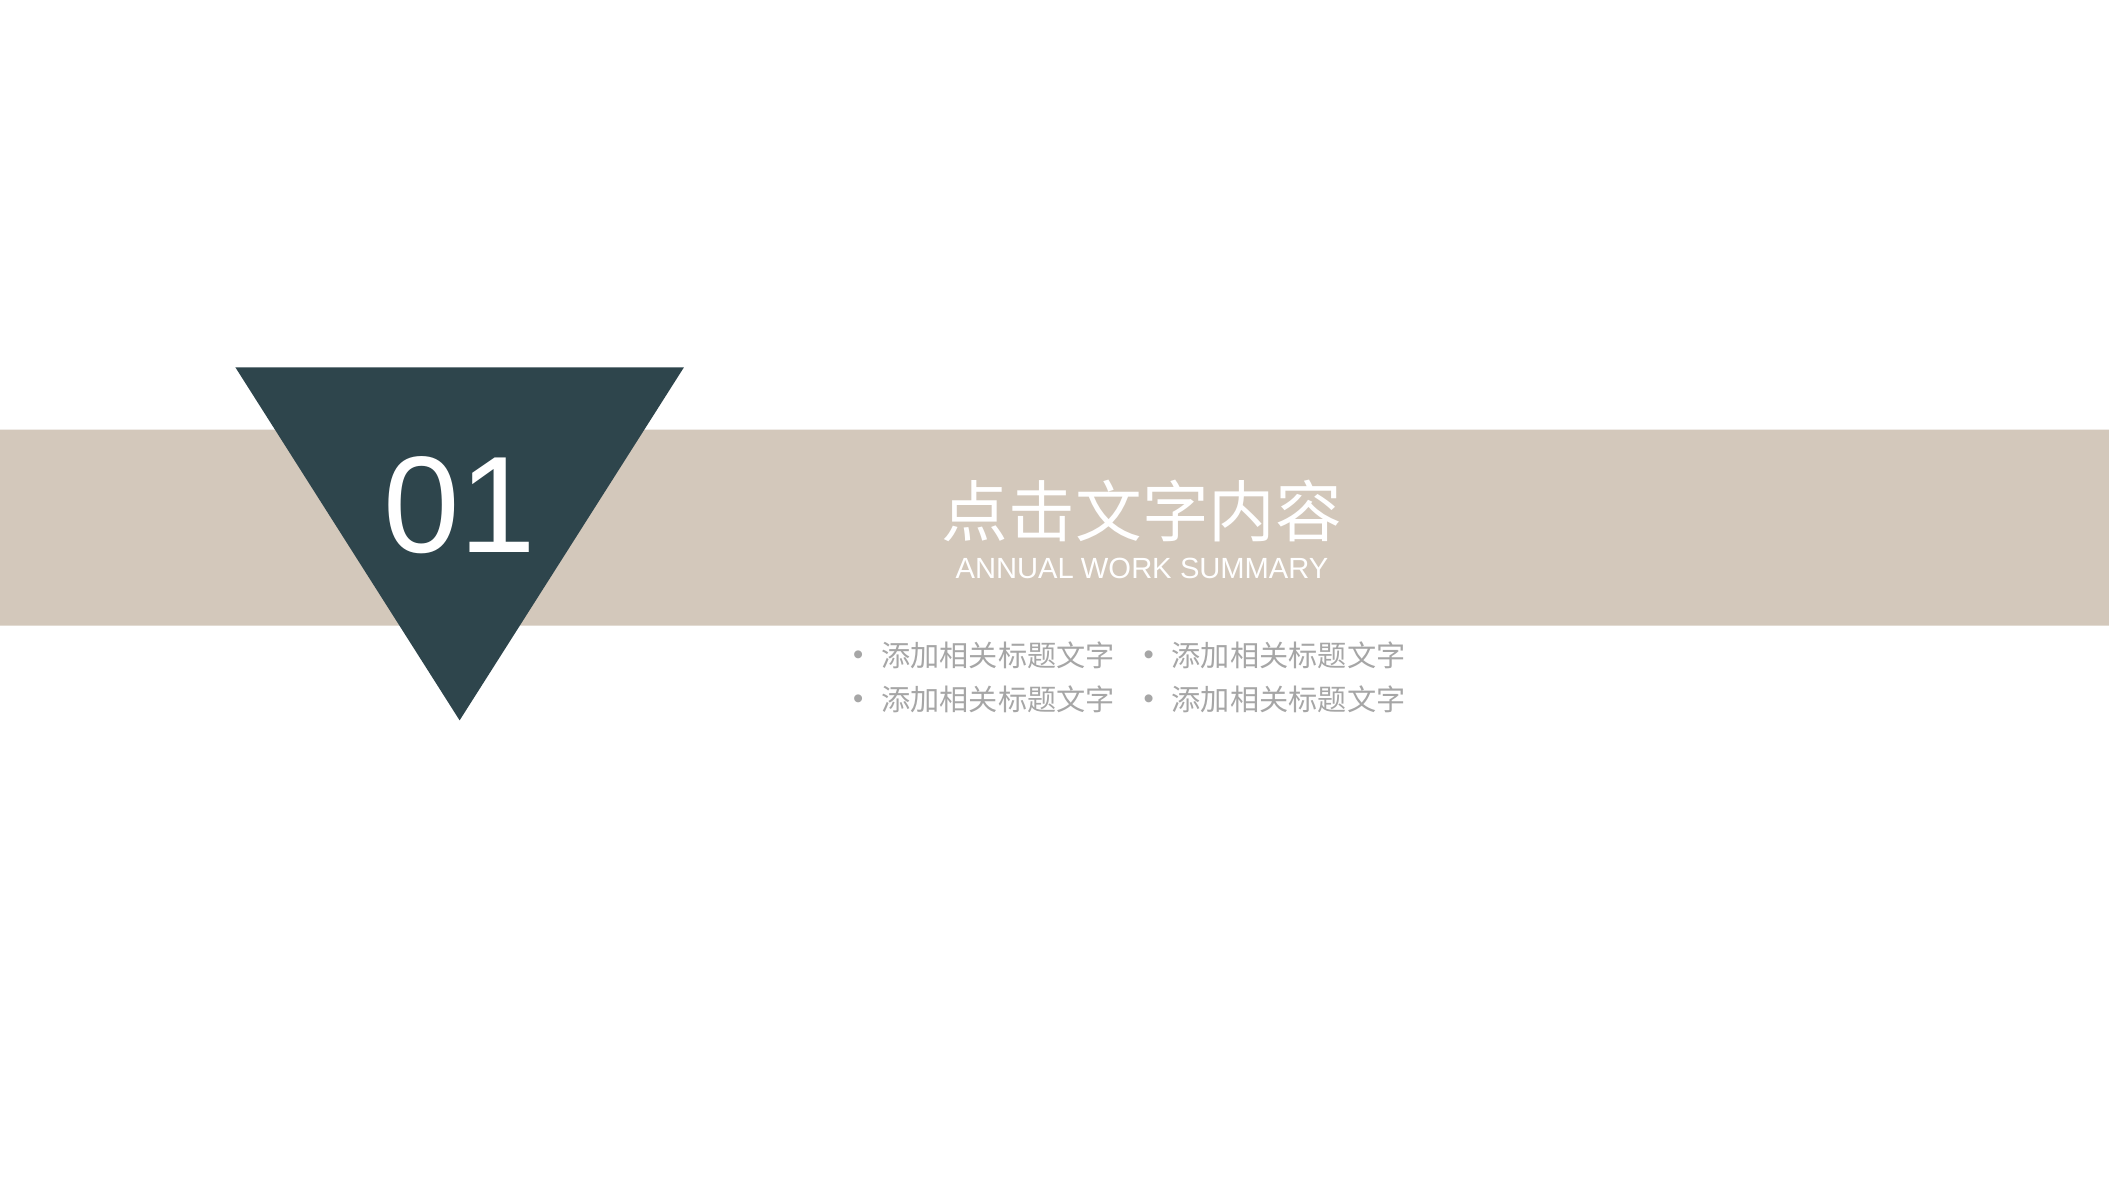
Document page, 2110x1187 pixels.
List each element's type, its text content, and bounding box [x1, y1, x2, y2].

text_box [521, 429, 2110, 627]
text_box 添加相关标题文字 [852, 636, 1116, 672]
text_box 添加相关标题文字 [1143, 681, 1406, 717]
text_box 01 [233, 366, 686, 723]
text_box 添加相关标题文字 [852, 681, 1116, 717]
text_box 添加相关标题文字 [1143, 636, 1406, 672]
text_box [0, 429, 398, 627]
